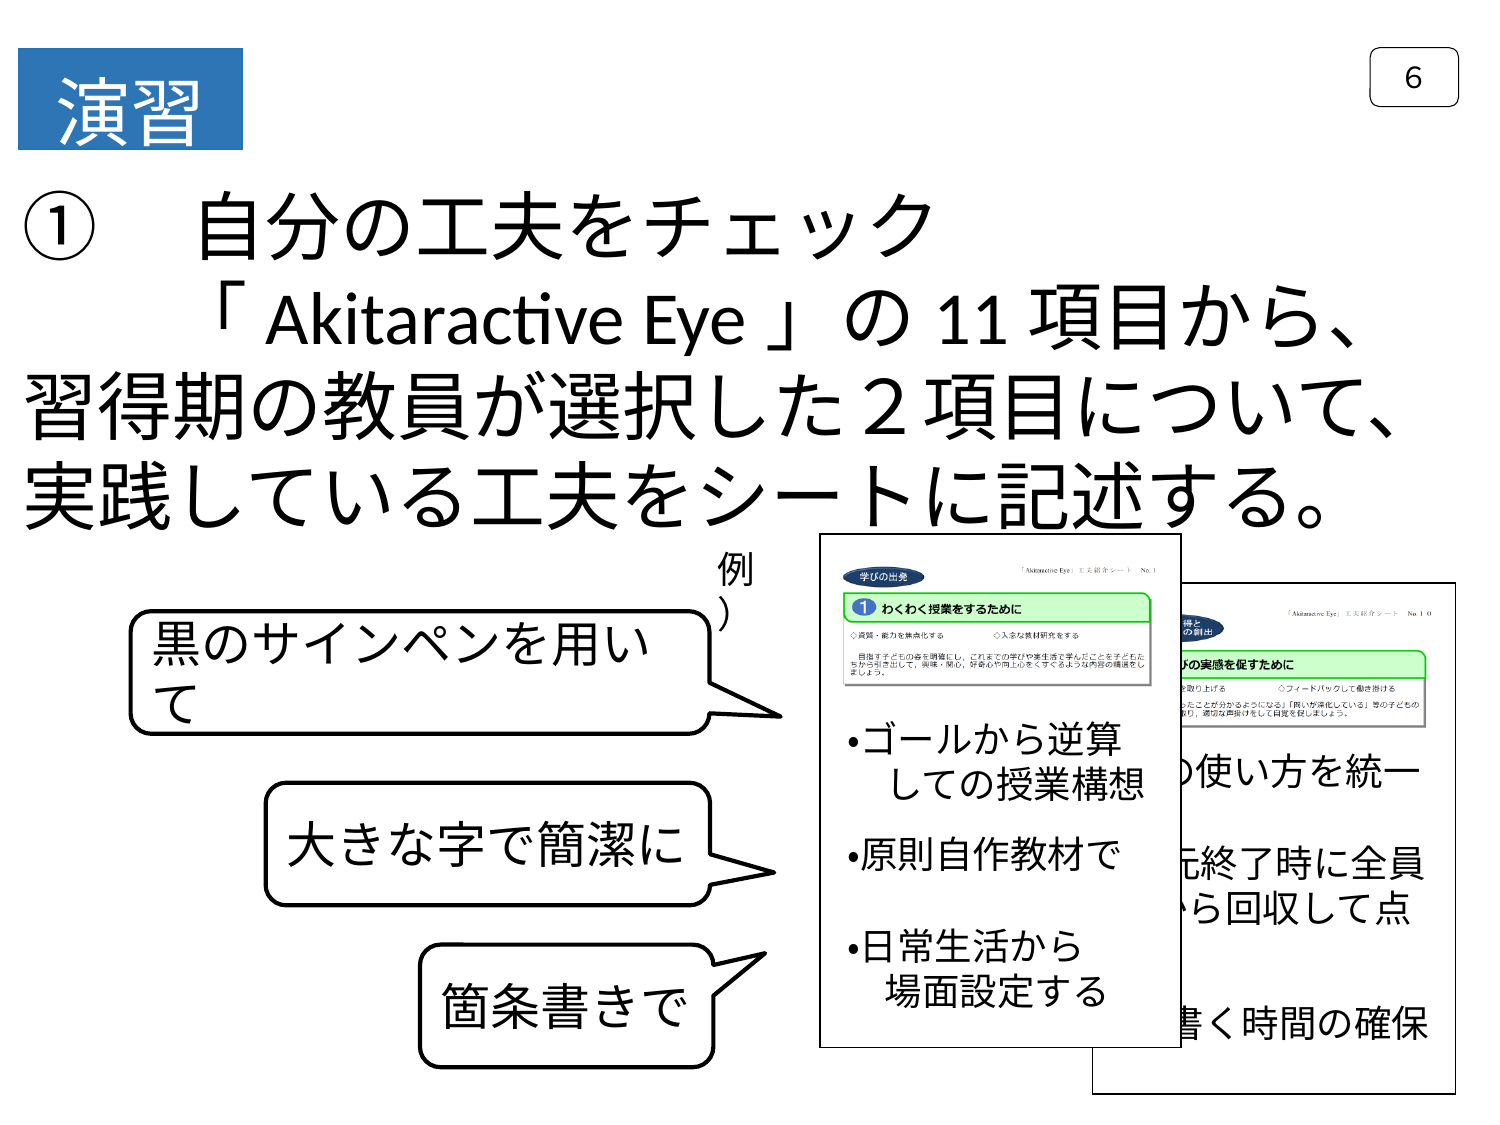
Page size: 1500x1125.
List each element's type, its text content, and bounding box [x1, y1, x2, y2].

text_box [1092, 583, 1459, 1094]
text_box 例） [702, 547, 796, 644]
text_box 演習 [19, 49, 242, 149]
text_box 大きな字で簡潔に [263, 780, 777, 908]
text_box ① 自分の工夫をチェック 「Akitaractive Eye」の11項目から、習得期の教員が選択した２項目について、実践している工夫をシートに記述する。 [8, 172, 1491, 547]
text_box 箇条書きで [417, 942, 768, 1070]
text_box ６ [1367, 45, 1461, 109]
text_box 黒のサインペンを用いて [128, 609, 783, 736]
picture [820, 534, 1181, 1047]
